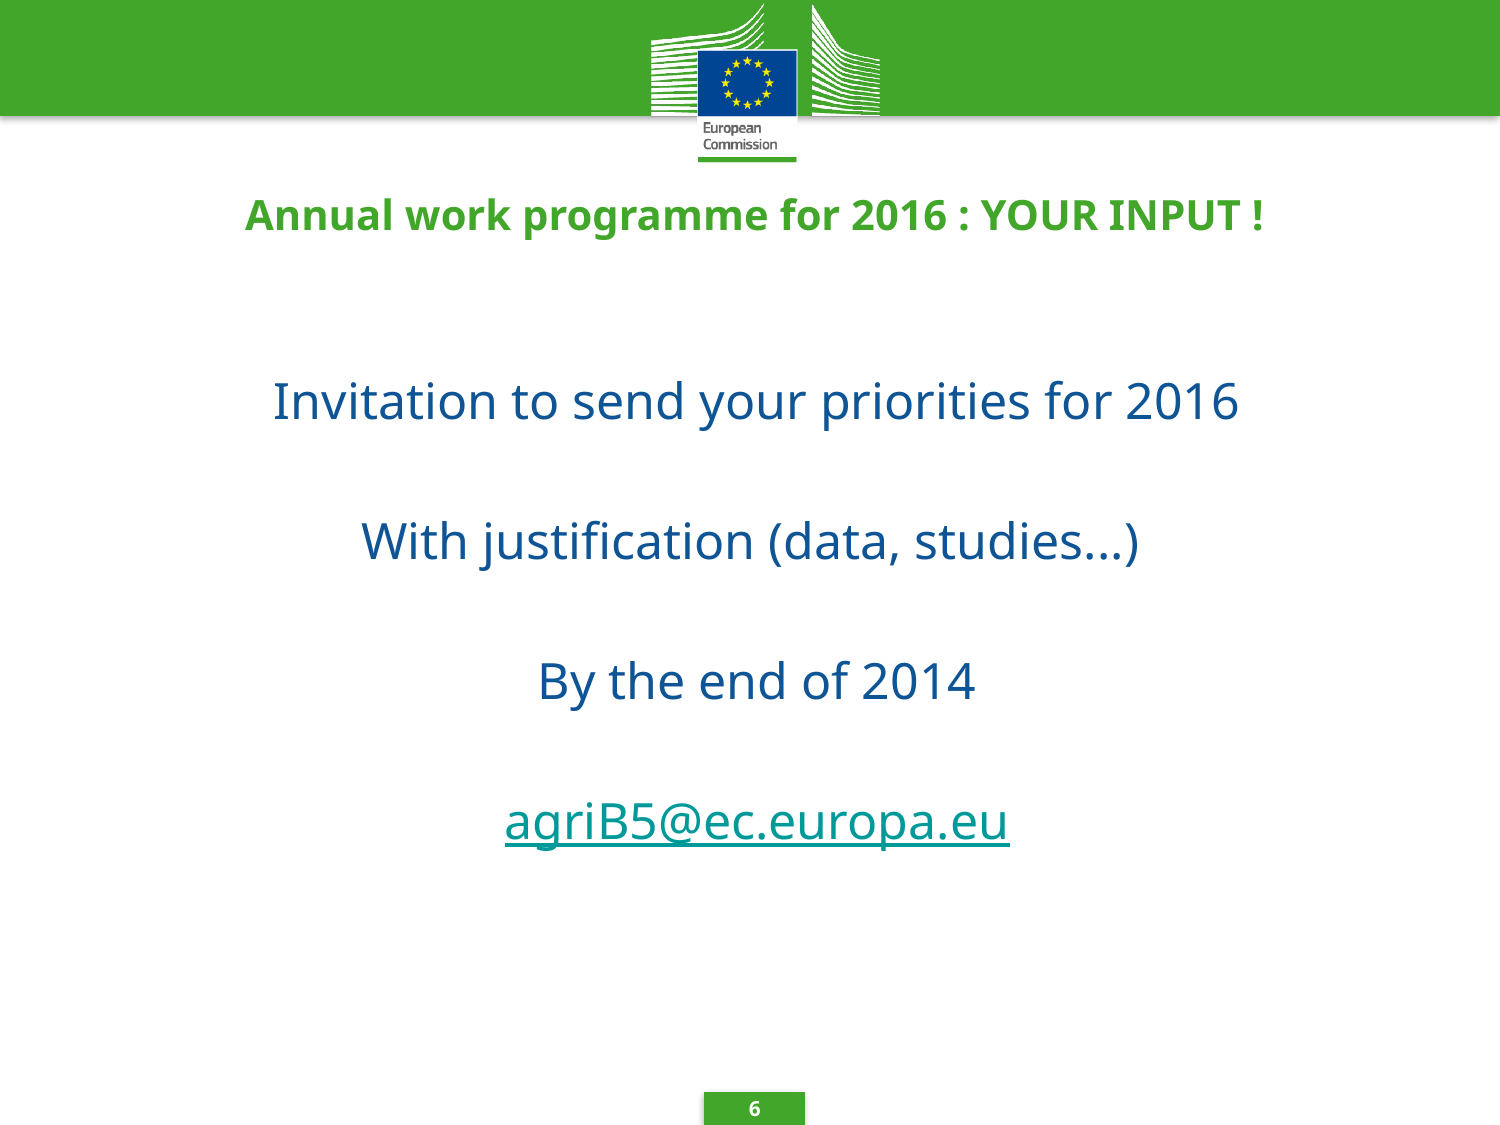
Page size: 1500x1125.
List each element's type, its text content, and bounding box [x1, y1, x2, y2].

picture [614, 3, 880, 172]
slide_number 6 [703, 1088, 807, 1125]
list Invitation to send your priorities for 2016 With justification (data, studies...) By the end of 2014 agriB5@ec.europa.eu [53, 361, 1461, 1125]
title Annual work programme for 2016 : YOUR INPUT ! [50, 172, 1459, 256]
